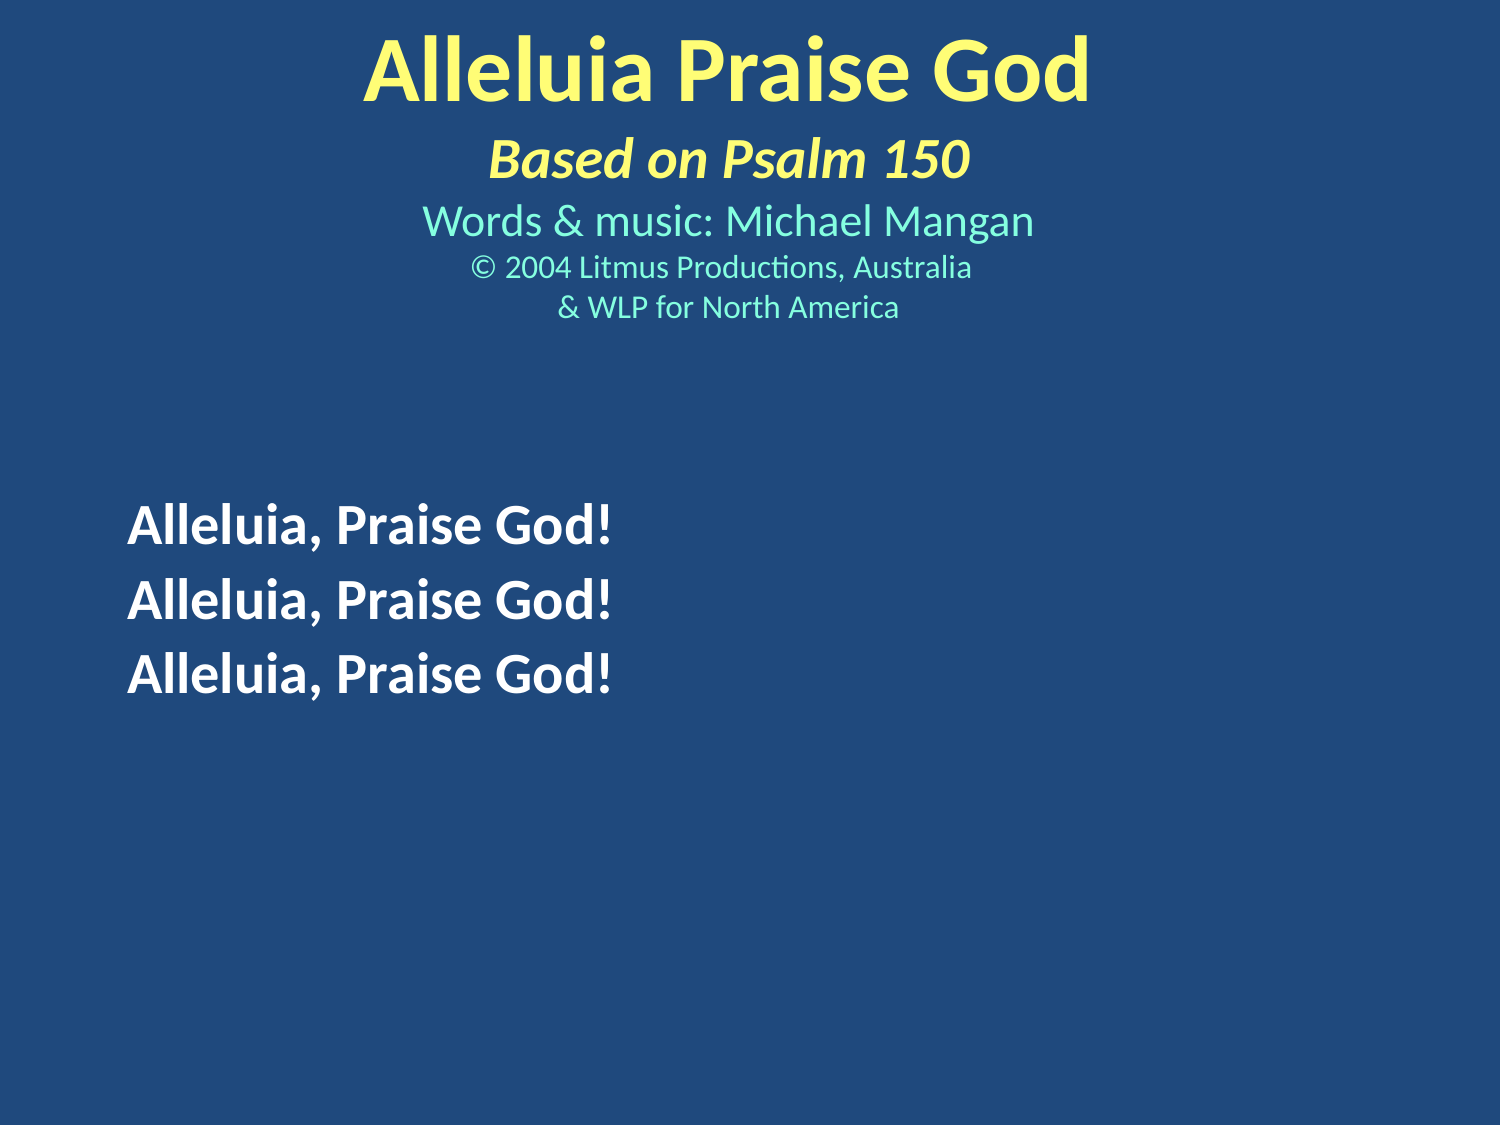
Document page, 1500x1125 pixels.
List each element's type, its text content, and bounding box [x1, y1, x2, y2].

list Alleluia, Praise God! Alleluia, Praise God! Alleluia, Praise God! [112, 486, 1444, 728]
text_box Alleluia Praise God Based on Psalm 150 Words & music: Michael Mangan © 2004 Litmus Productions, Australia & WLP for North America [41, 7, 1417, 327]
